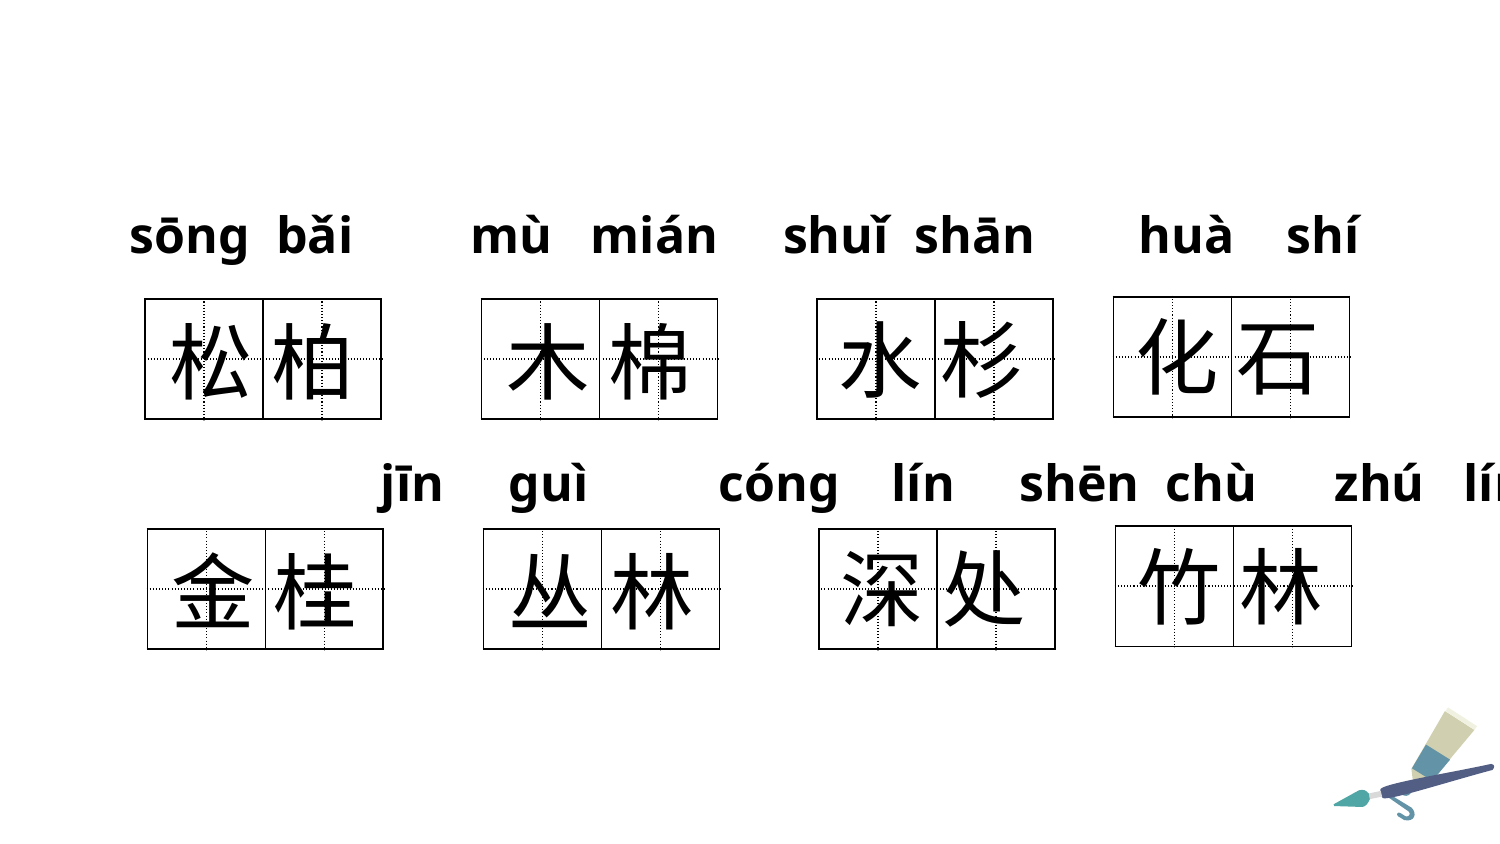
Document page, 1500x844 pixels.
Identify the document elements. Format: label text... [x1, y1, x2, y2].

text_box 金 桂 [156, 532, 372, 648]
table_cell [818, 359, 876, 418]
table_cell [146, 359, 154, 418]
table_header [148, 530, 206, 589]
table_header [820, 530, 825, 589]
text_box jīn ɡuì cónɡ lín shēn chù zhú lín [353, 443, 1500, 519]
table_cell [1293, 586, 1351, 646]
text_box 竹 林 [1122, 527, 1338, 643]
text_box 深 处 [825, 529, 1041, 645]
table_header [818, 300, 823, 359]
table_cell [707, 359, 717, 418]
text_box 化 石 [1120, 297, 1336, 413]
table_header [1336, 298, 1349, 357]
table_cell [1114, 357, 1173, 416]
table_header [482, 300, 541, 359]
text_box 木 棉 [491, 302, 707, 418]
table_header [324, 530, 382, 589]
table_cell [370, 359, 380, 418]
table_header [1116, 527, 1122, 586]
table_cell [372, 589, 382, 648]
table_header [1039, 300, 1052, 359]
text_box 丛 林 [493, 532, 709, 648]
text_box sōnɡ bǎi mù mián shuǐ shān huà shí [63, 105, 1500, 271]
table_header [1338, 527, 1351, 586]
table_header [661, 530, 719, 589]
text_box 松 柏 [154, 302, 370, 418]
table_cell [1116, 586, 1175, 646]
table_header [322, 300, 380, 359]
table_header [1114, 298, 1120, 357]
table_cell [996, 589, 1054, 648]
table_cell [709, 589, 719, 648]
table_cell [482, 359, 491, 418]
table_cell [820, 589, 878, 648]
table_header [1041, 530, 1054, 589]
table_header [484, 530, 543, 589]
table_header [146, 300, 204, 359]
table_header [659, 300, 717, 359]
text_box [1358, 708, 1481, 844]
table_cell [484, 589, 493, 648]
table_cell [1291, 357, 1349, 416]
table_cell [994, 359, 1052, 418]
text_box 水 杉 [823, 300, 1039, 415]
table_cell [148, 589, 156, 648]
